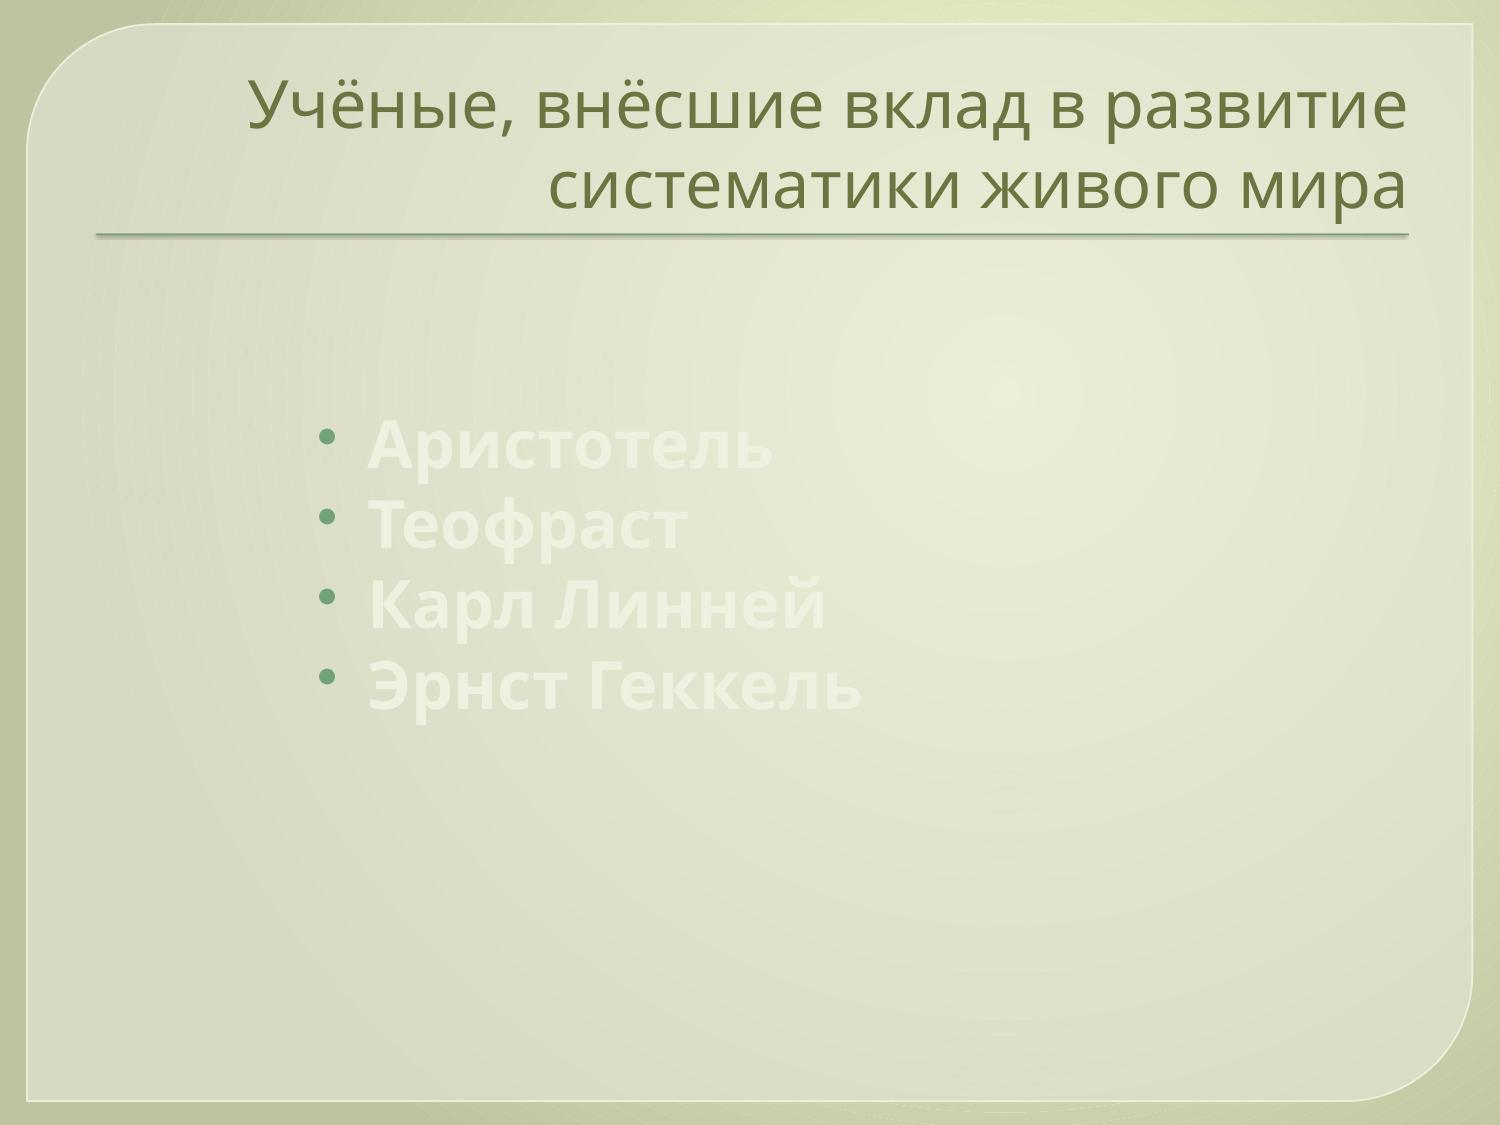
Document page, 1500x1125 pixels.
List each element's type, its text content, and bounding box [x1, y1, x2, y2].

list Аристотель Теофраст Карл Линней Эрнст Геккель [304, 375, 968, 750]
title Учёные, внёсшие вклад в развитие систематики живого мира [75, 41, 1425, 230]
